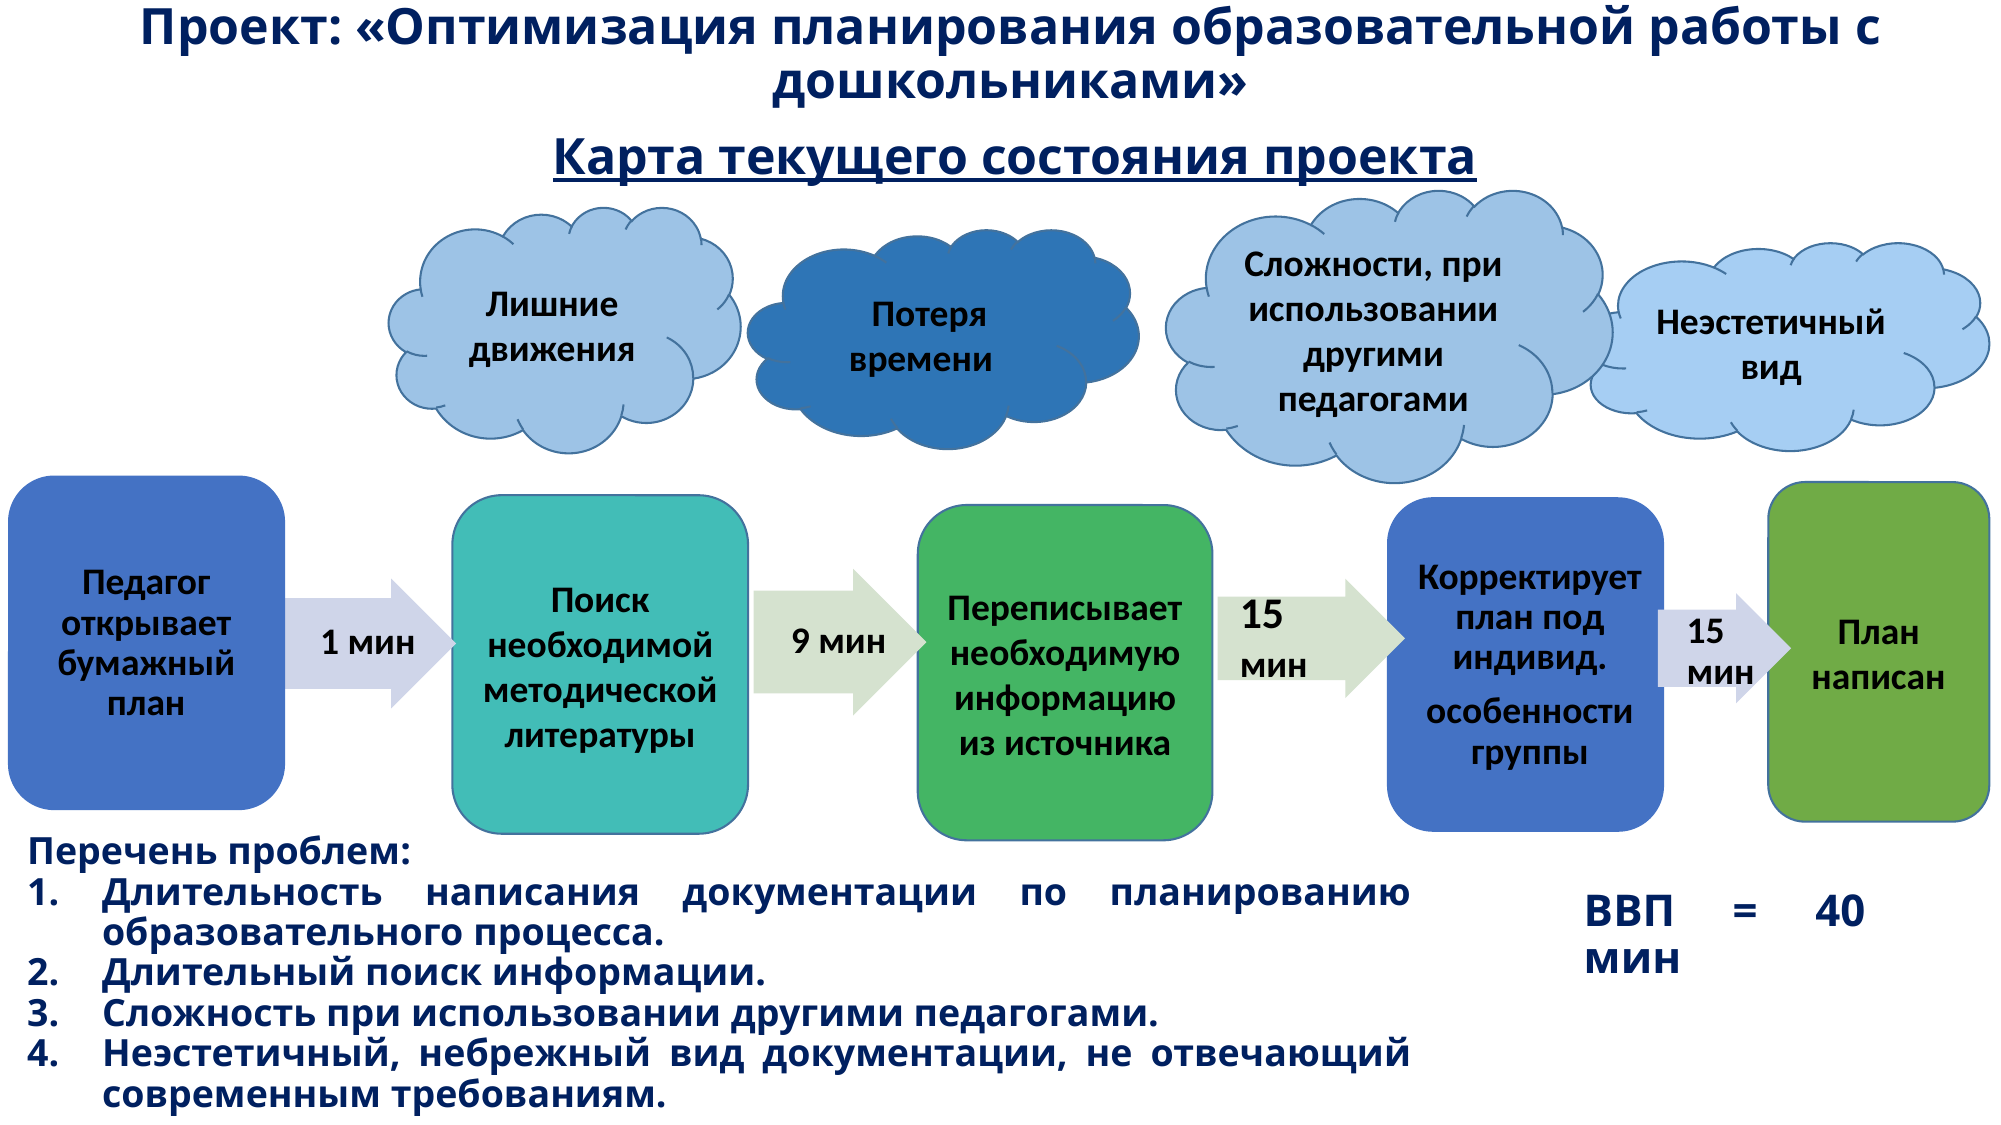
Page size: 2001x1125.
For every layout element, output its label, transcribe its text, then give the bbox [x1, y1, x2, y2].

text_box Неэстетичный вид [1589, 242, 1991, 453]
text_box Переписывает необходимую информацию из источника [916, 503, 1214, 842]
text_box ВВП = 40 мин [1568, 917, 1881, 991]
text_box Перечень проблем: Длительность написания документации по планированию образовательного процесса. Длительный поиск информации. Сложность при использовании другими педагогами. Неэстетичный, небрежный вид документации, не отвечающий современным требованиям. [12, 881, 1427, 1123]
title Карта текущего состояния проекта [265, 117, 1766, 193]
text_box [1217, 578, 1406, 699]
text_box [7, 475, 286, 811]
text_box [286, 536, 457, 709]
text_box План написан [1767, 480, 1991, 823]
text_box Сложности, при использовании другими педагогами [1164, 189, 1614, 485]
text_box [753, 568, 927, 716]
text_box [1386, 497, 1665, 832]
text_box Потеря времени [746, 229, 1140, 451]
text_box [1657, 557, 1792, 704]
text_box Поиск необходимой методической литературы [451, 494, 750, 835]
text_box Лишние движения [387, 206, 742, 455]
text_box Проект: «Оптимизация планирования образовательной работы с дошкольниками» [31, 16, 1990, 117]
